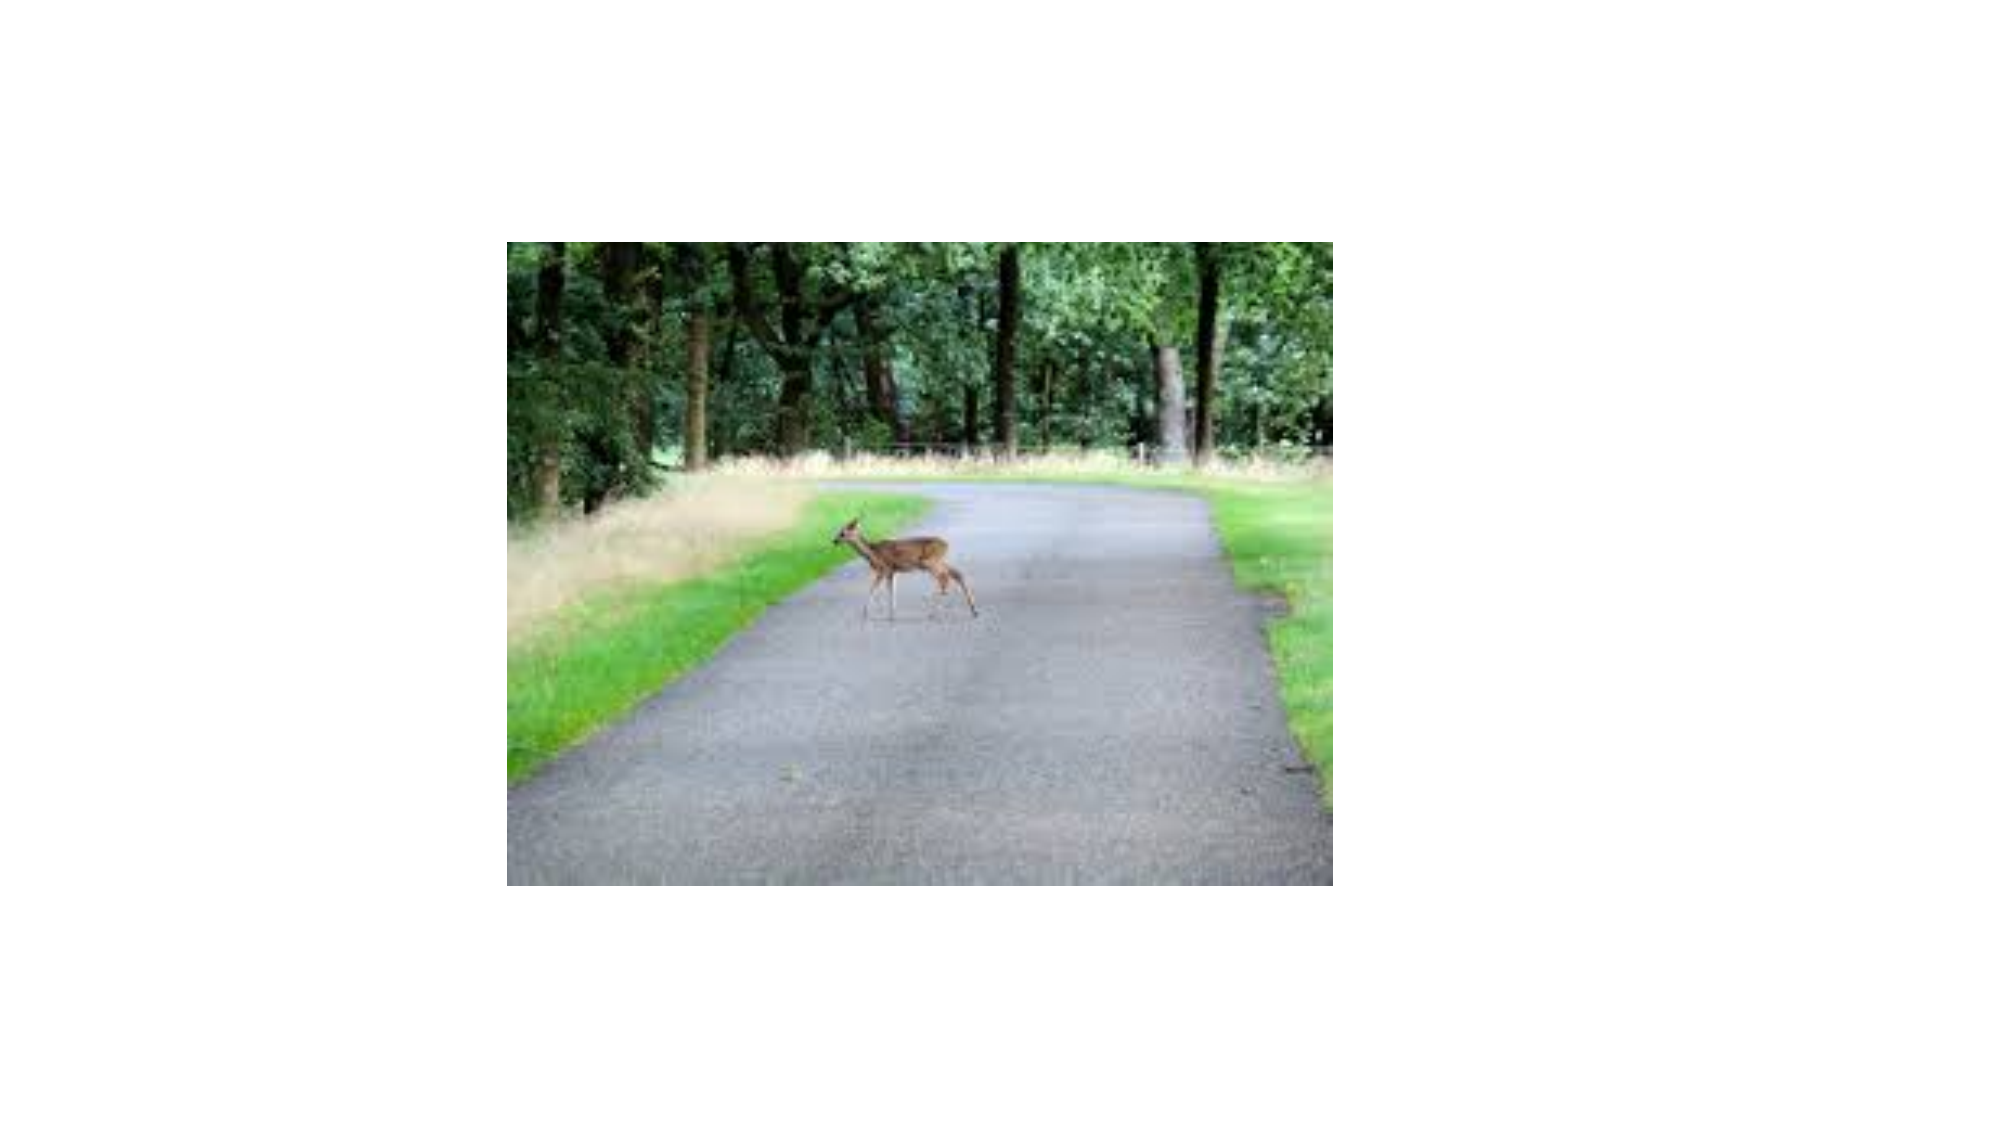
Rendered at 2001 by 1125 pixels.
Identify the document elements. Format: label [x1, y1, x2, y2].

picture [507, 242, 1333, 886]
